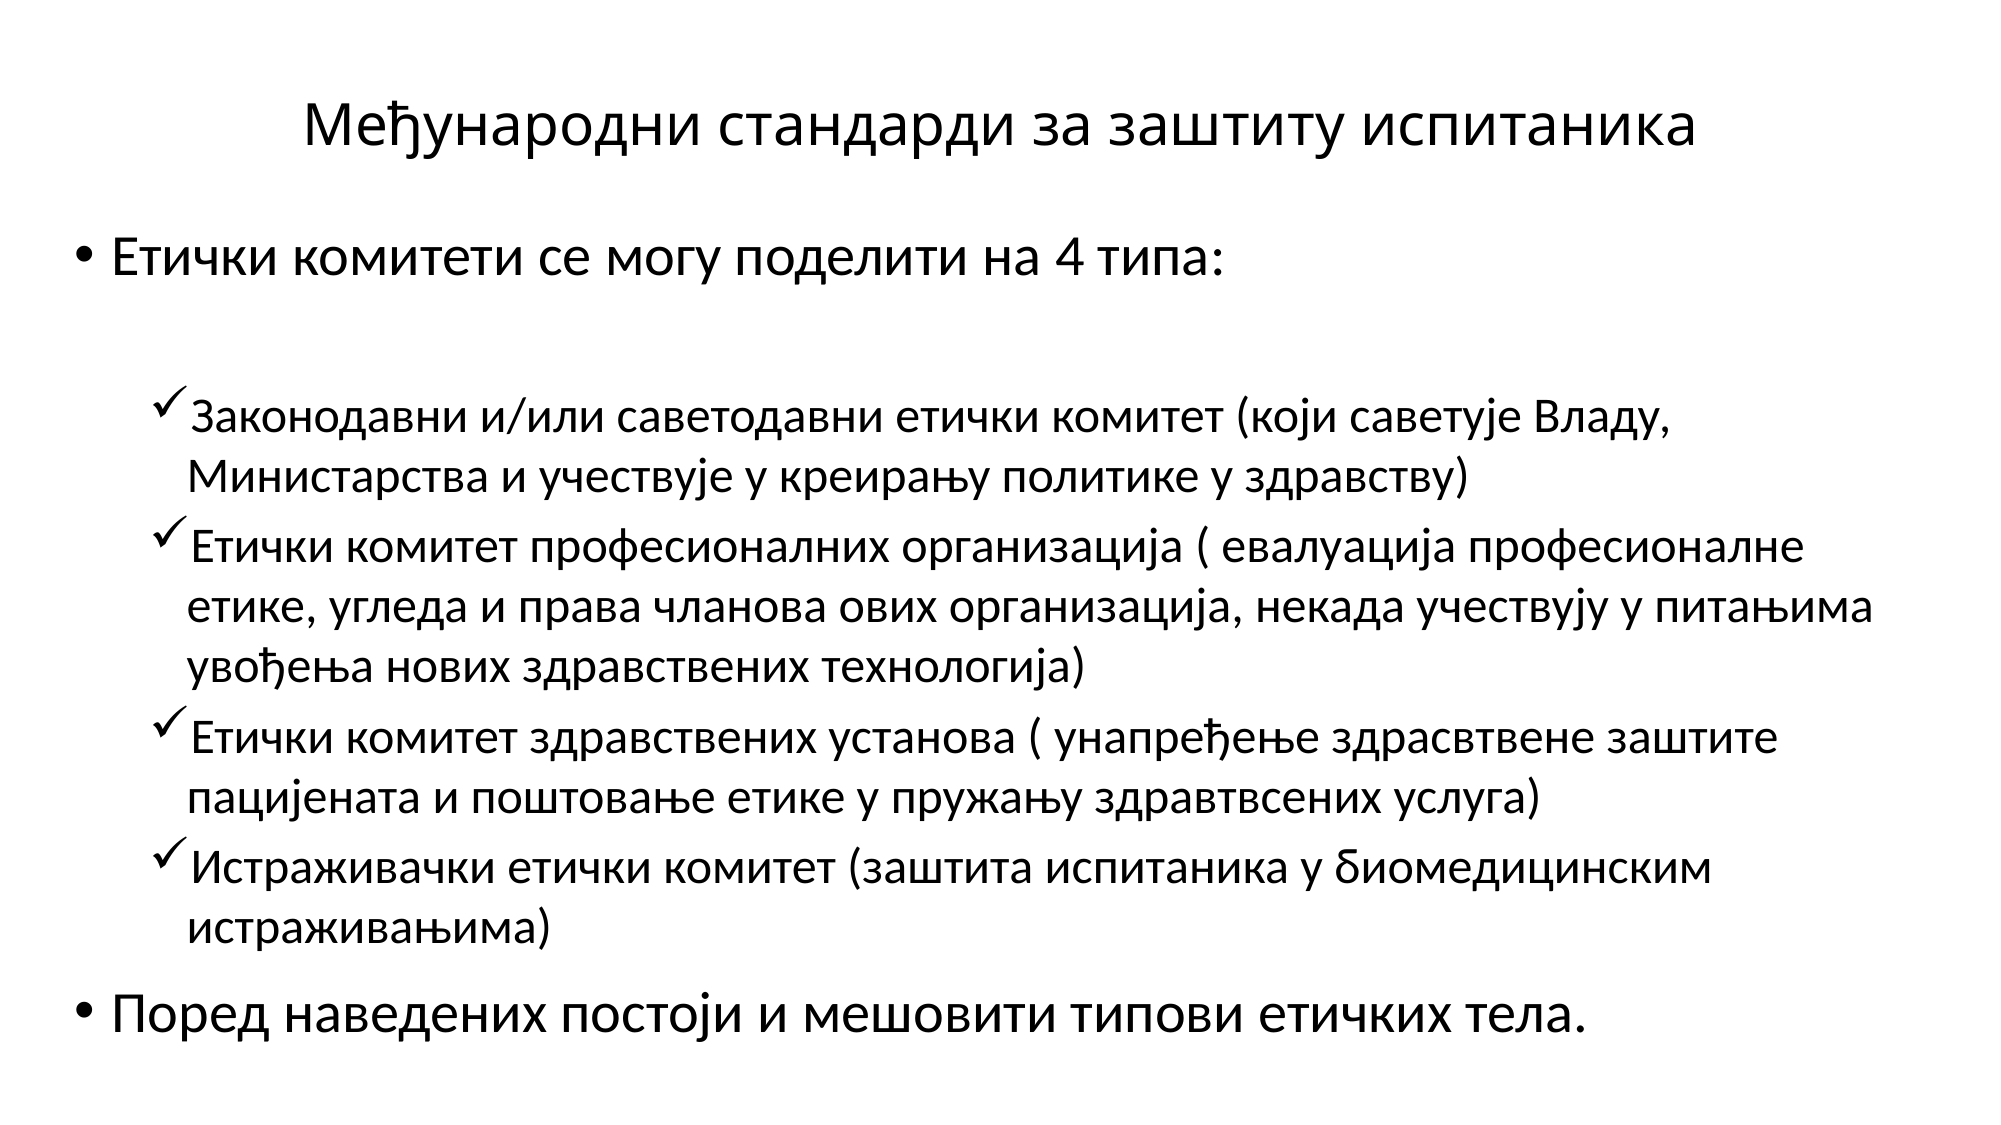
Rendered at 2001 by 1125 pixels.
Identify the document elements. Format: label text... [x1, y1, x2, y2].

list Етички комитети се могу поделити на 4 типа: Законодавни и/или саветодавни етички комитет (који саветује Владу, Министарства и учествује у креирању политике у здравству) Етички комитет професионалних организација ( евалуација професионалне етике, угледа и права чланова ових организација, некада учествују у питањима увођења нових здравствених технологија) Етички комитет здравствених установа ( унапређење здрасвтвене заштите пацијената и поштовање етике у пружању здравтвсених услуга) Истраживачки етички комитет (заштита испитаника у биомедицинским истраживањима) Поред наведених постоји и мешовити типови етичких тела. [59, 217, 1946, 1082]
title Међународни стандарди за заштиту испитаника [137, 59, 1863, 195]
